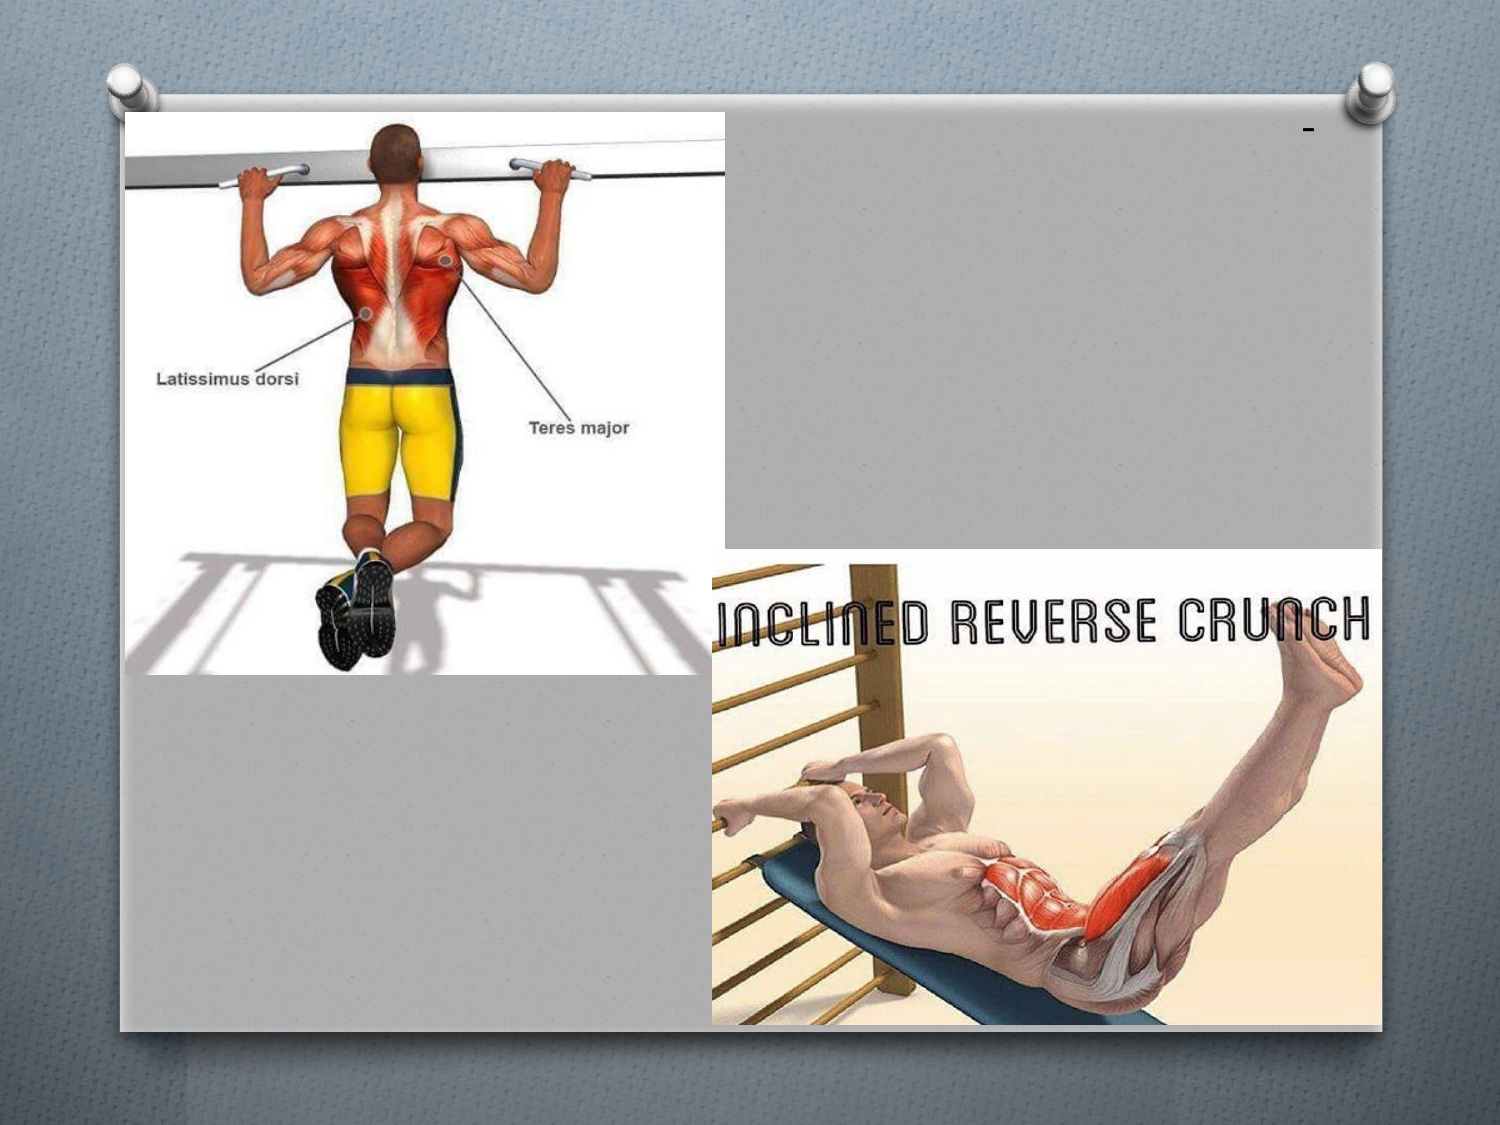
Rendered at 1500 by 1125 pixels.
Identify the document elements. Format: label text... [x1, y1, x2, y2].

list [124, 112, 726, 676]
picture [1317, 35, 1439, 156]
picture [712, 548, 1382, 1026]
picture [75, 29, 198, 137]
title - [187, 99, 1331, 150]
